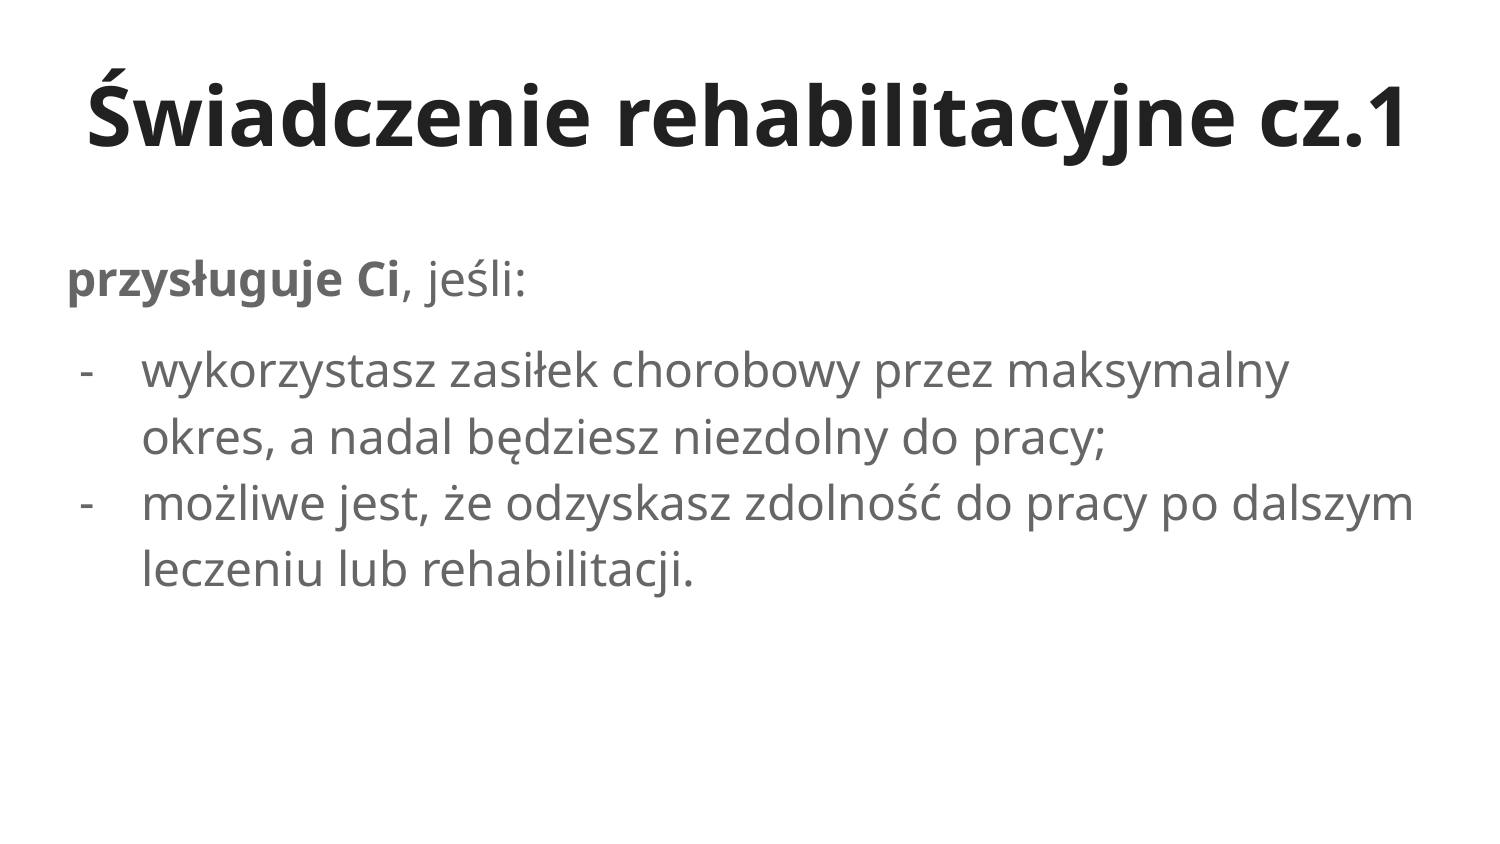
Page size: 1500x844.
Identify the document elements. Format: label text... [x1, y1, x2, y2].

list przysługuje Ci, jeśli: wykorzystasz zasiłek chorobowy przez maksymalny okres, a nadal będziesz niezdolny do pracy; możliwe jest, że odzyskasz zdolność do pracy po dalszym leczeniu lub rehabilitacji. [51, 225, 1449, 750]
title Świadczenie rehabilitacyjne cz.1 [51, 48, 1449, 180]
